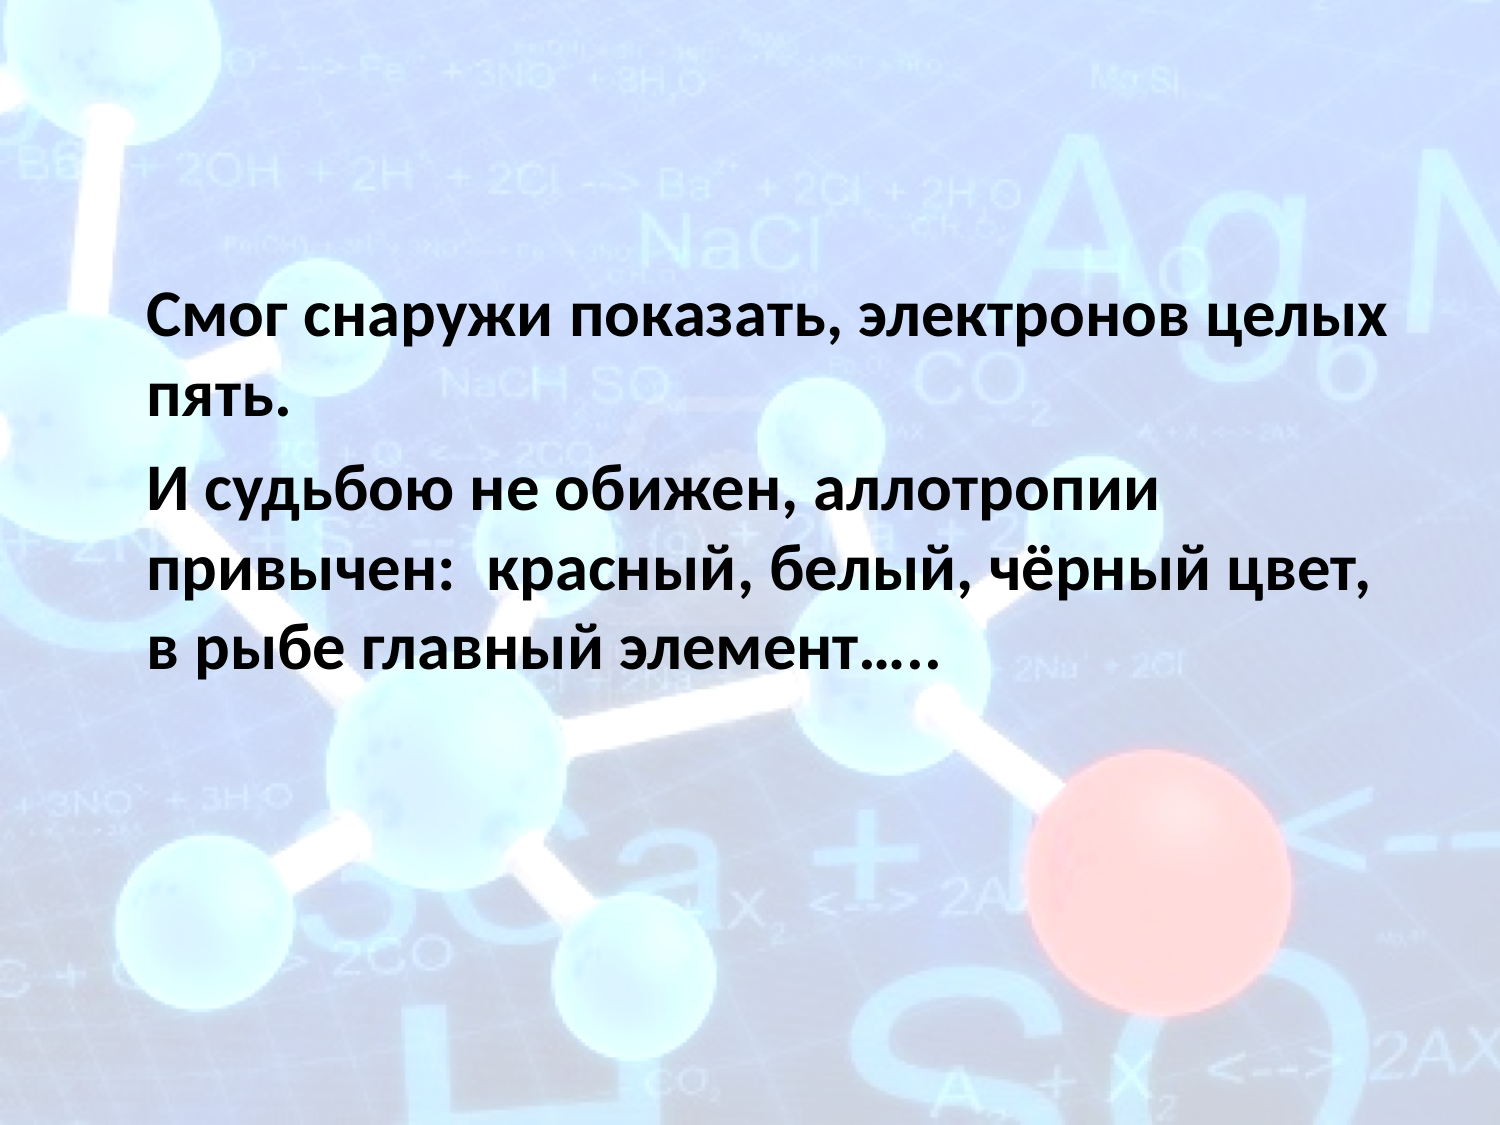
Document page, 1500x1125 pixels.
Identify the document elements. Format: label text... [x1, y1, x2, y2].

list Смог снаружи показать, электронов целых пять. И судьбою не обижен, аллотропии привычен: красный, белый, чёрный цвет, в рыбе главный элемент….. [75, 262, 1425, 1005]
picture [0, 0, 1500, 1125]
